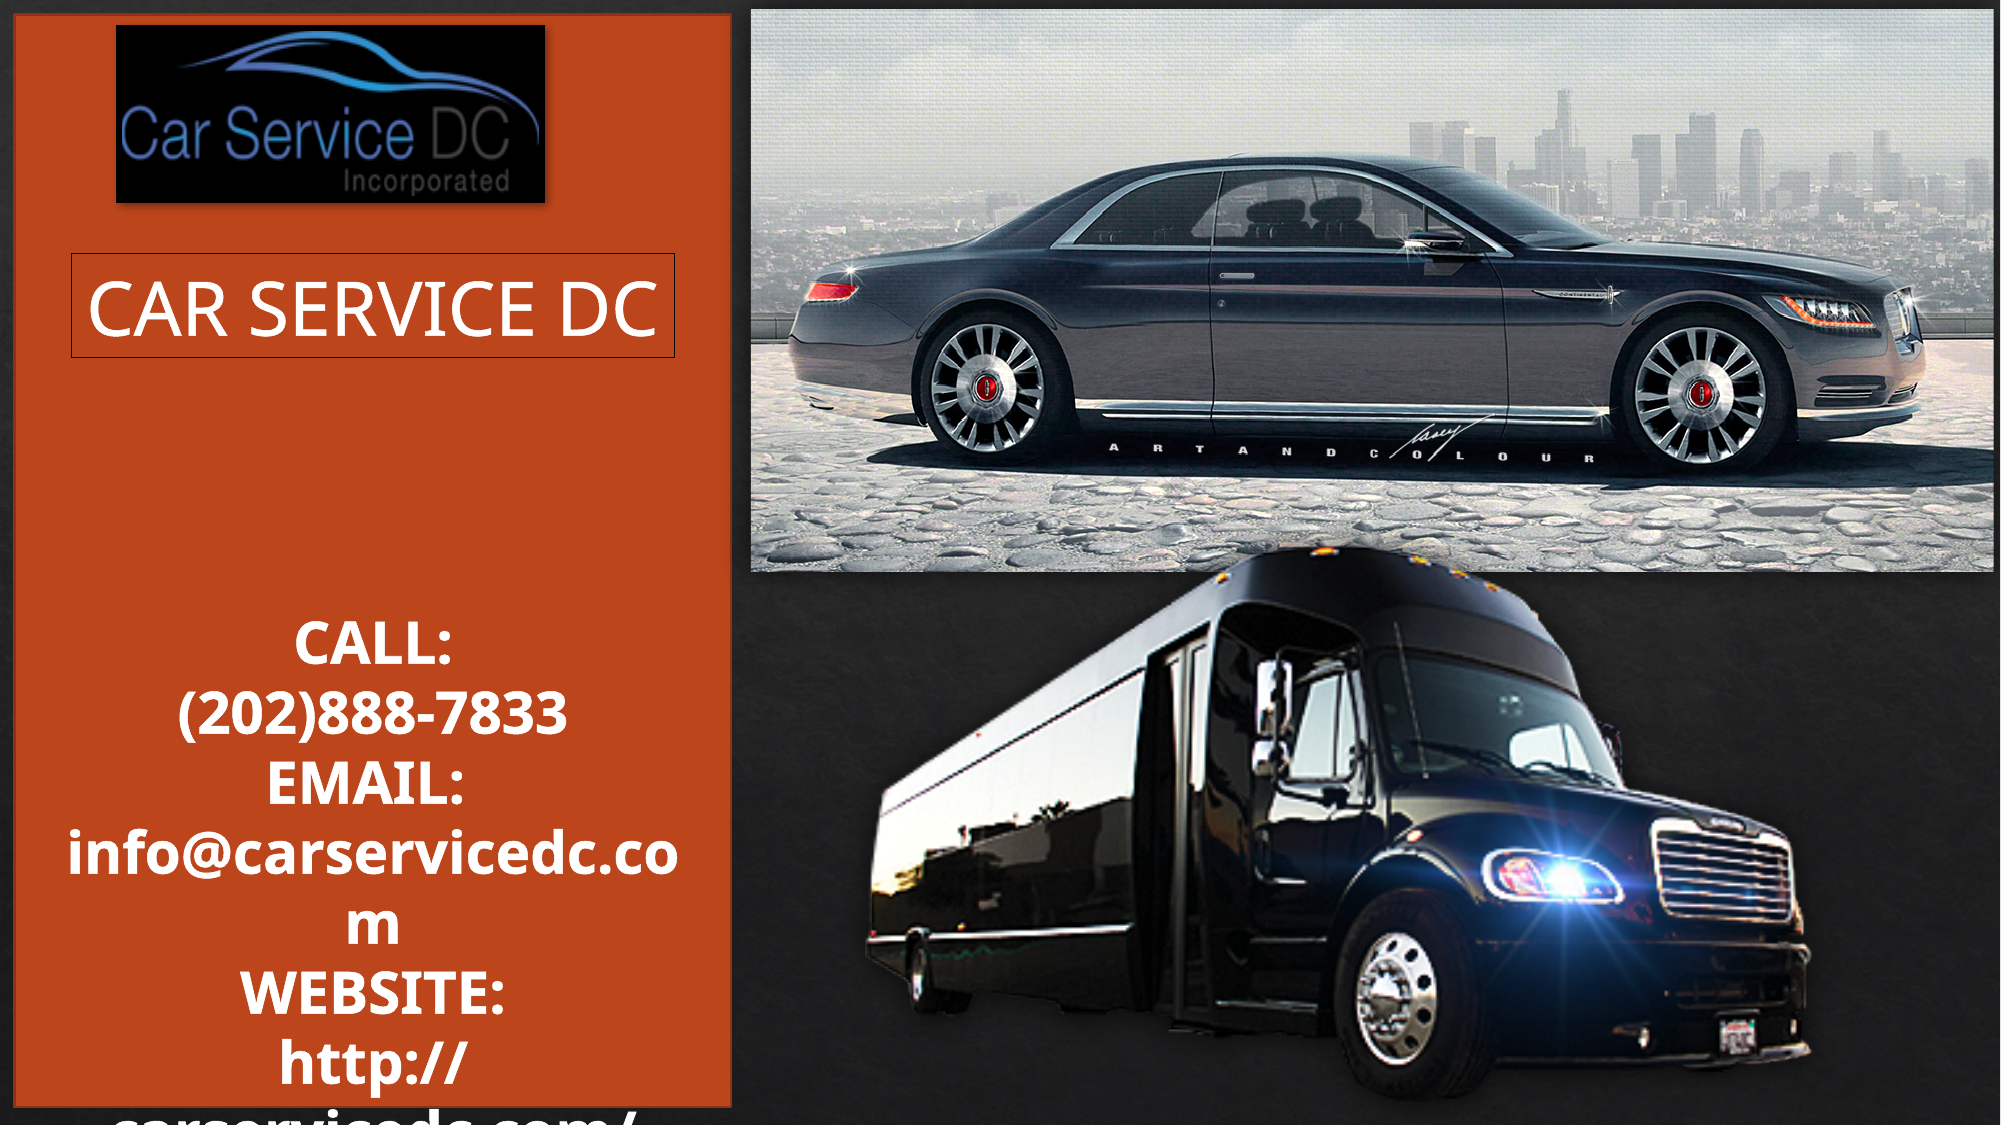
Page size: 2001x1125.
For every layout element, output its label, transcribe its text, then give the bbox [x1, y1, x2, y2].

picture [121, 30, 539, 197]
picture [750, 8, 1994, 1108]
text_box CAR SERVICE DC [71, 253, 675, 358]
text_box CALL: (202)888-7833 EMAIL: info@carservicedc.com WEBSITE: http://carservicedc.com/ [24, 597, 722, 1125]
text_box [13, 13, 732, 1108]
